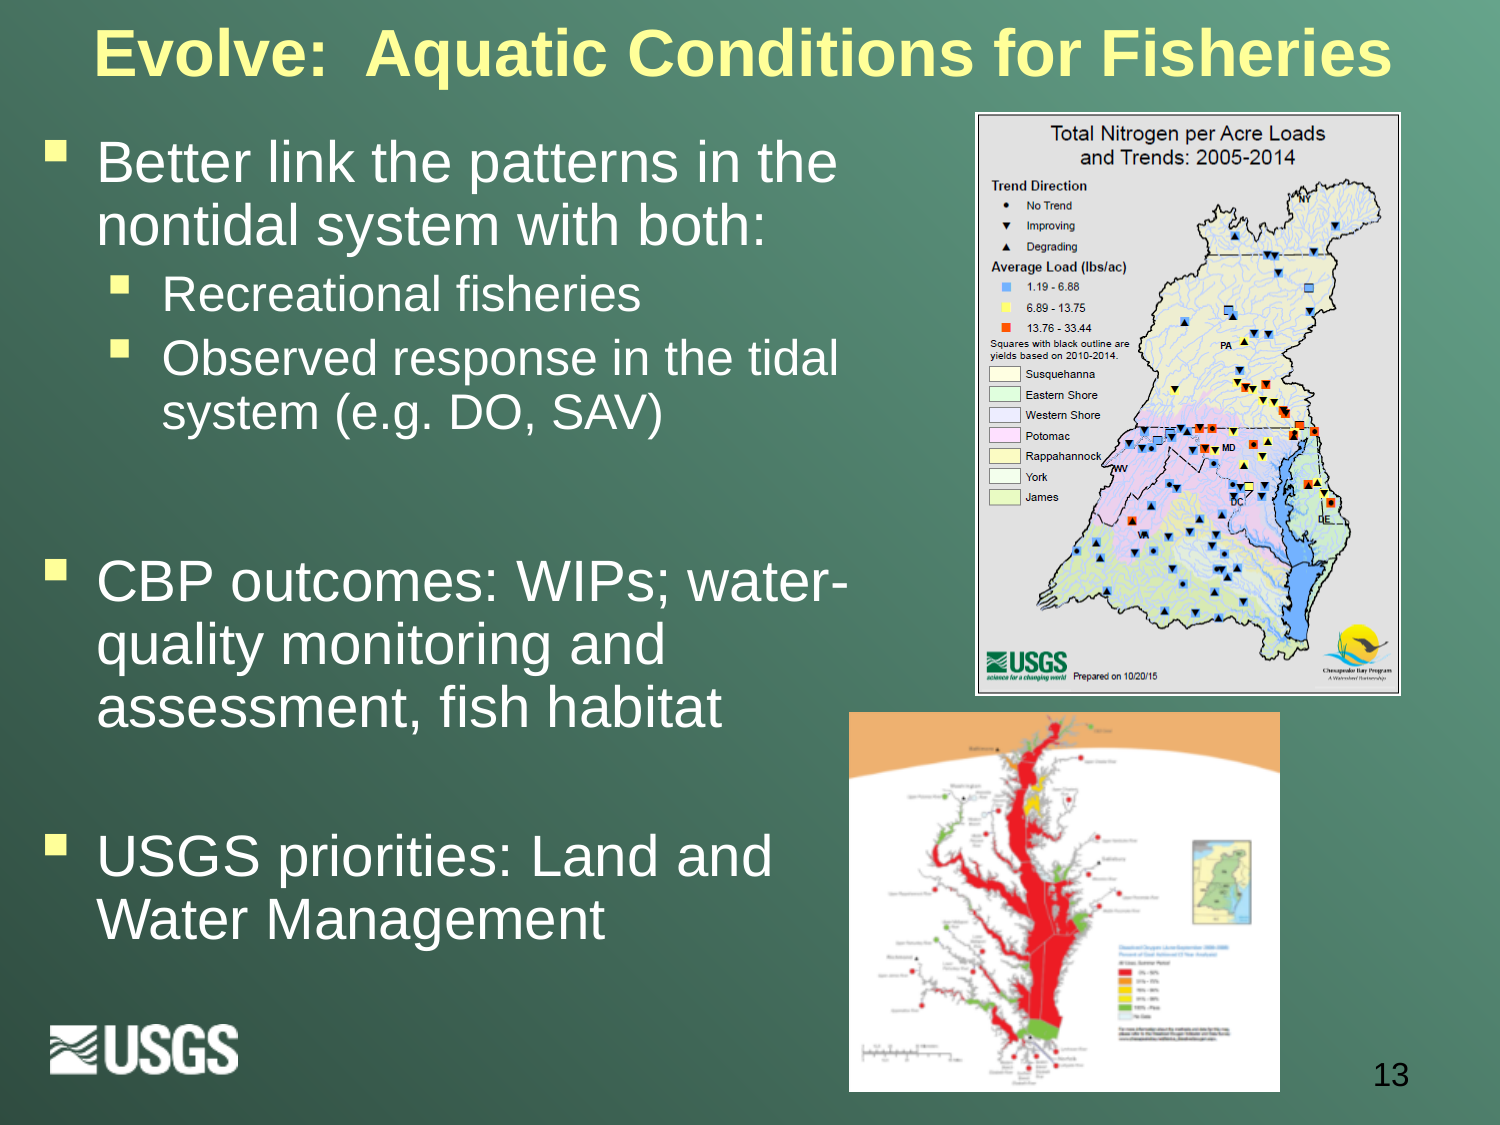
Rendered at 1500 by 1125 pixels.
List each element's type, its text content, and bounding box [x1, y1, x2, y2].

title Evolve: Aquatic Conditions for Fisheries [37, 0, 1450, 100]
picture [974, 112, 1401, 696]
slide_number 13 [1074, 1042, 1425, 1103]
list Better link the patterns in the nontidal system with both: Recreational fisheries Observed response in the tidal system (e.g. DO, SAV) CBP outcomes: WIPs; water- quality monitoring and assessment, fish habitat USGS priorities: Land and Water Management [24, 125, 913, 1125]
picture [849, 712, 1280, 1092]
